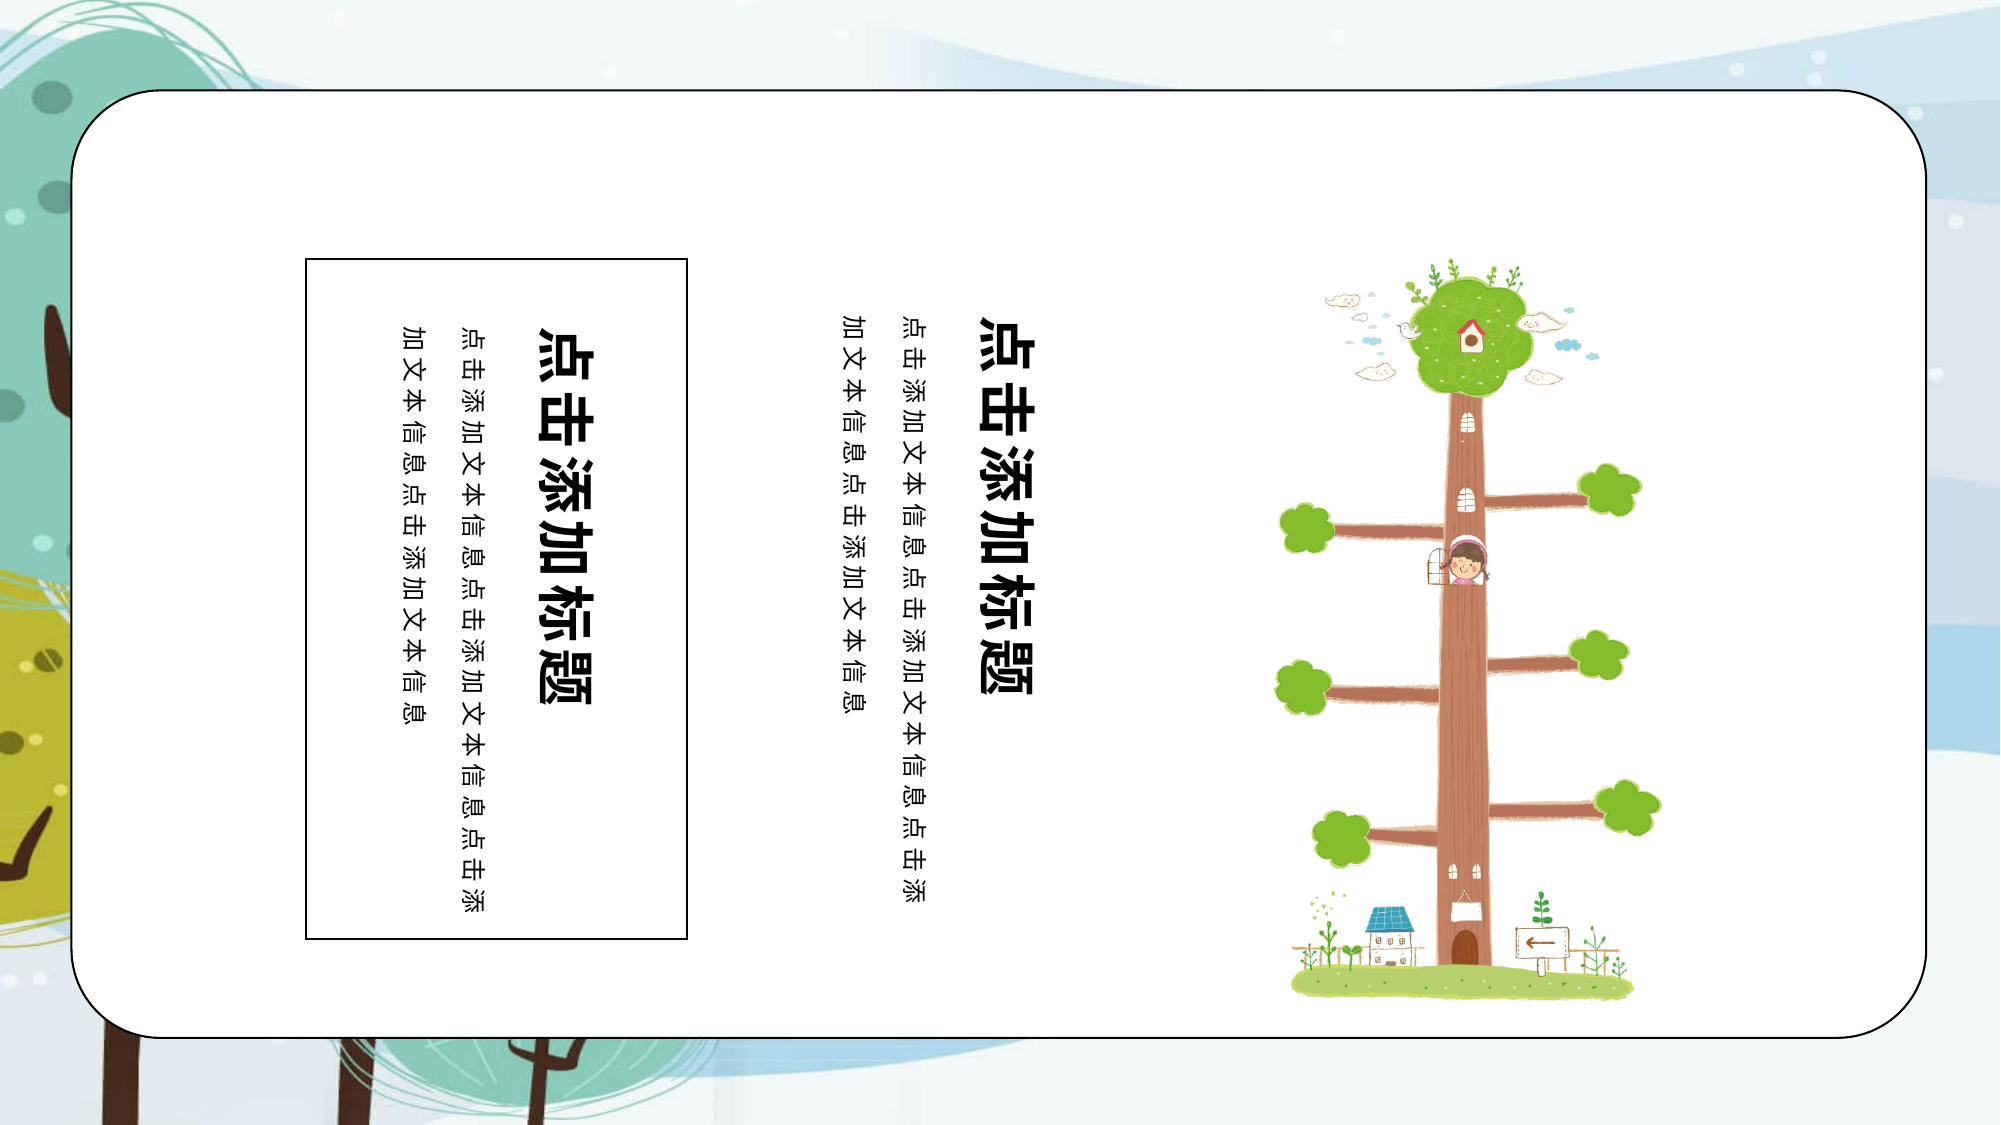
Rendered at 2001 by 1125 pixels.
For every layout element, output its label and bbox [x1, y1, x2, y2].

text_box [383, 311, 625, 950]
text_box [816, 300, 1065, 940]
picture [0, 0, 2000, 1125]
text_box [305, 258, 688, 940]
